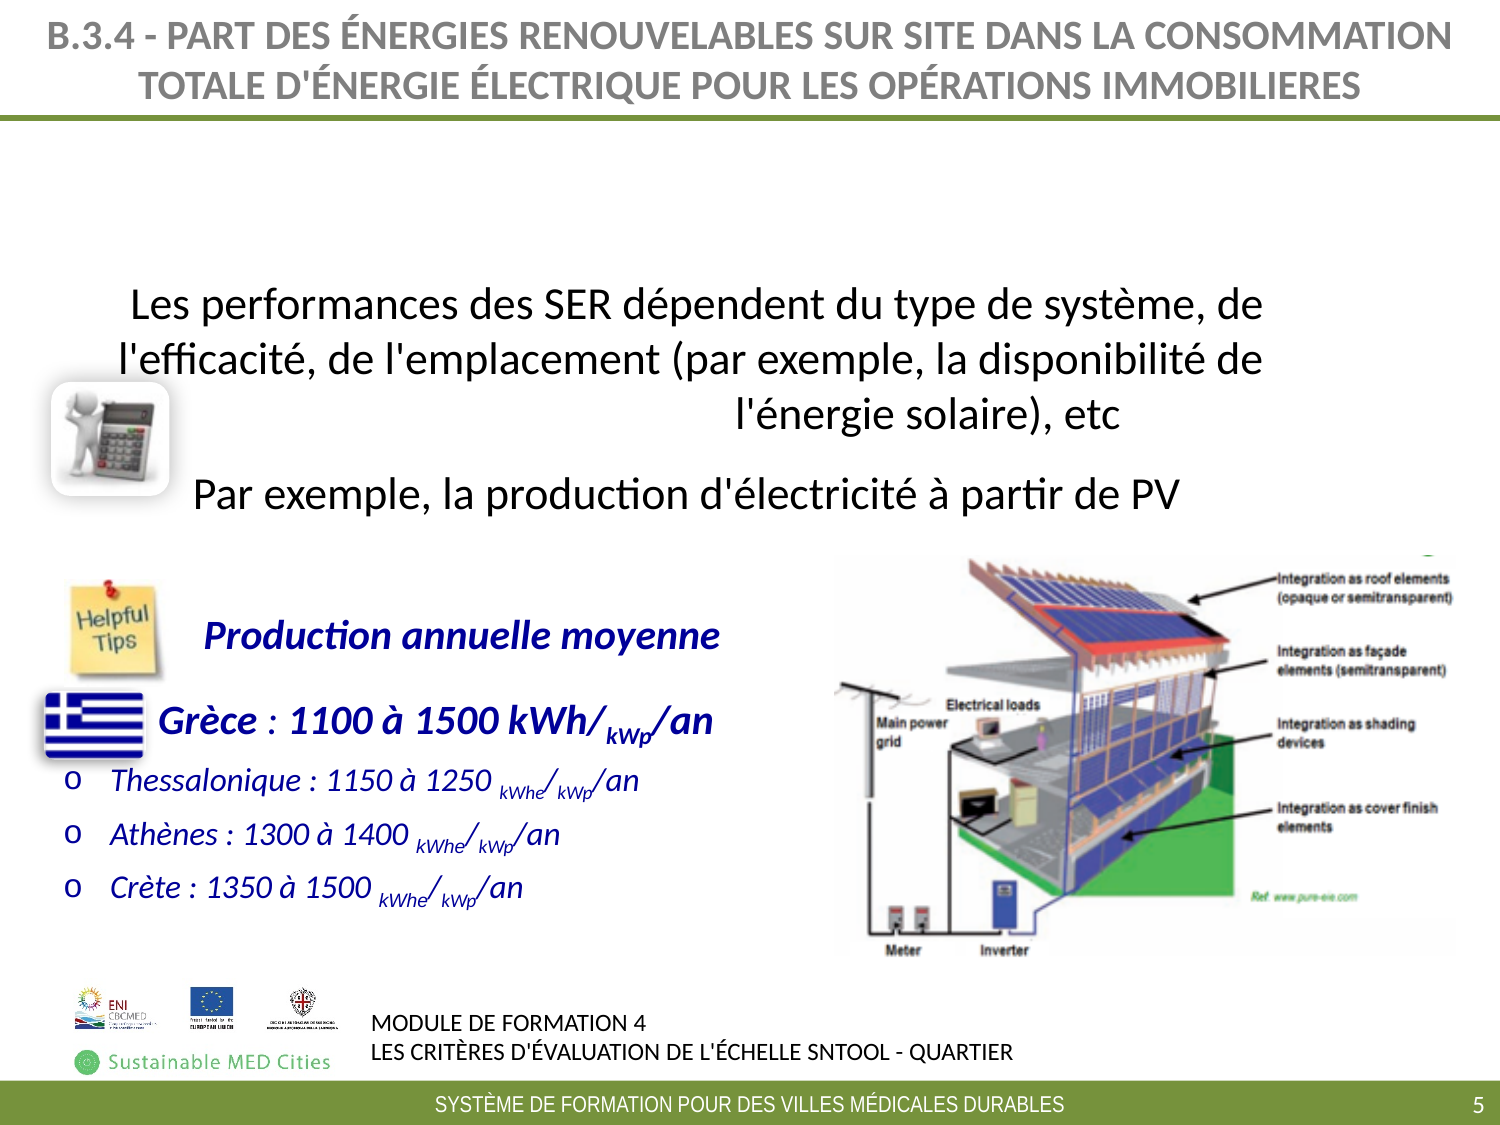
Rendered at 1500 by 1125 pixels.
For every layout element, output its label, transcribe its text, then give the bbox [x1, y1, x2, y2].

picture [63, 579, 170, 687]
text_box Les performances des SER dépendent du type de système, de l'efficacité, de l'emplacement (par exemple, la disponibilité de l'énergie solaire), etc Par exemple, la production d'électricité à partir de PV [44, 266, 1280, 527]
title B.3.4 - PART DES ÉNERGIES RENOUVELABLES SUR SITE DANS LA CONSOMMATION TOTALE D'ÉNERGIE ÉLECTRIQUE POUR LES OPÉRATIONS IMMOBILIERES [0, 0, 1500, 117]
picture [834, 555, 1456, 961]
picture [43, 690, 147, 760]
slide_number ‹#› [1149, 1081, 1500, 1125]
picture [62, 978, 356, 1080]
picture [50, 381, 170, 497]
text_box Production annuelle moyenne Grèce : 1100 à 1500 kWh/kWp/an Thessalonique : 1150 à 1250 kWhe/kWp/an Athènes : 1300 à 1400 kWhe/kWp/an Crète : 1350 à 1500 kWhe/kWp/an [48, 599, 829, 919]
